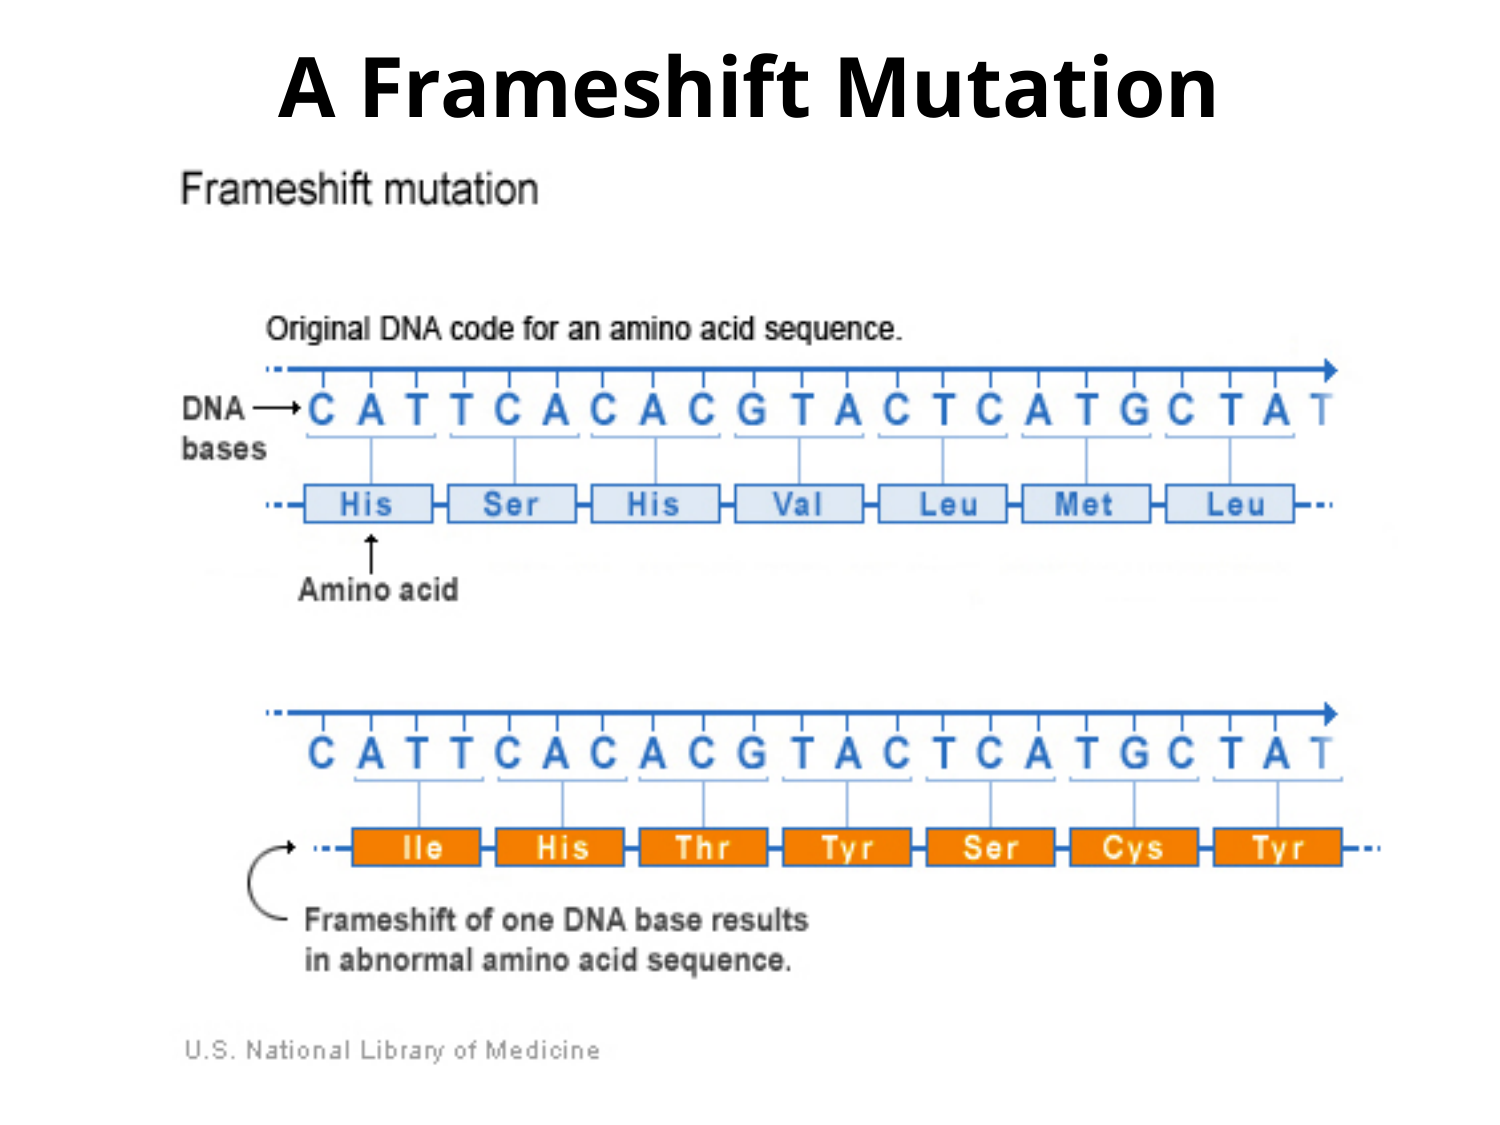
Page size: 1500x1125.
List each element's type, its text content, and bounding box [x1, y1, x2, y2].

title A Frameshift Mutation [74, 24, 1426, 143]
picture [149, 149, 1413, 1081]
